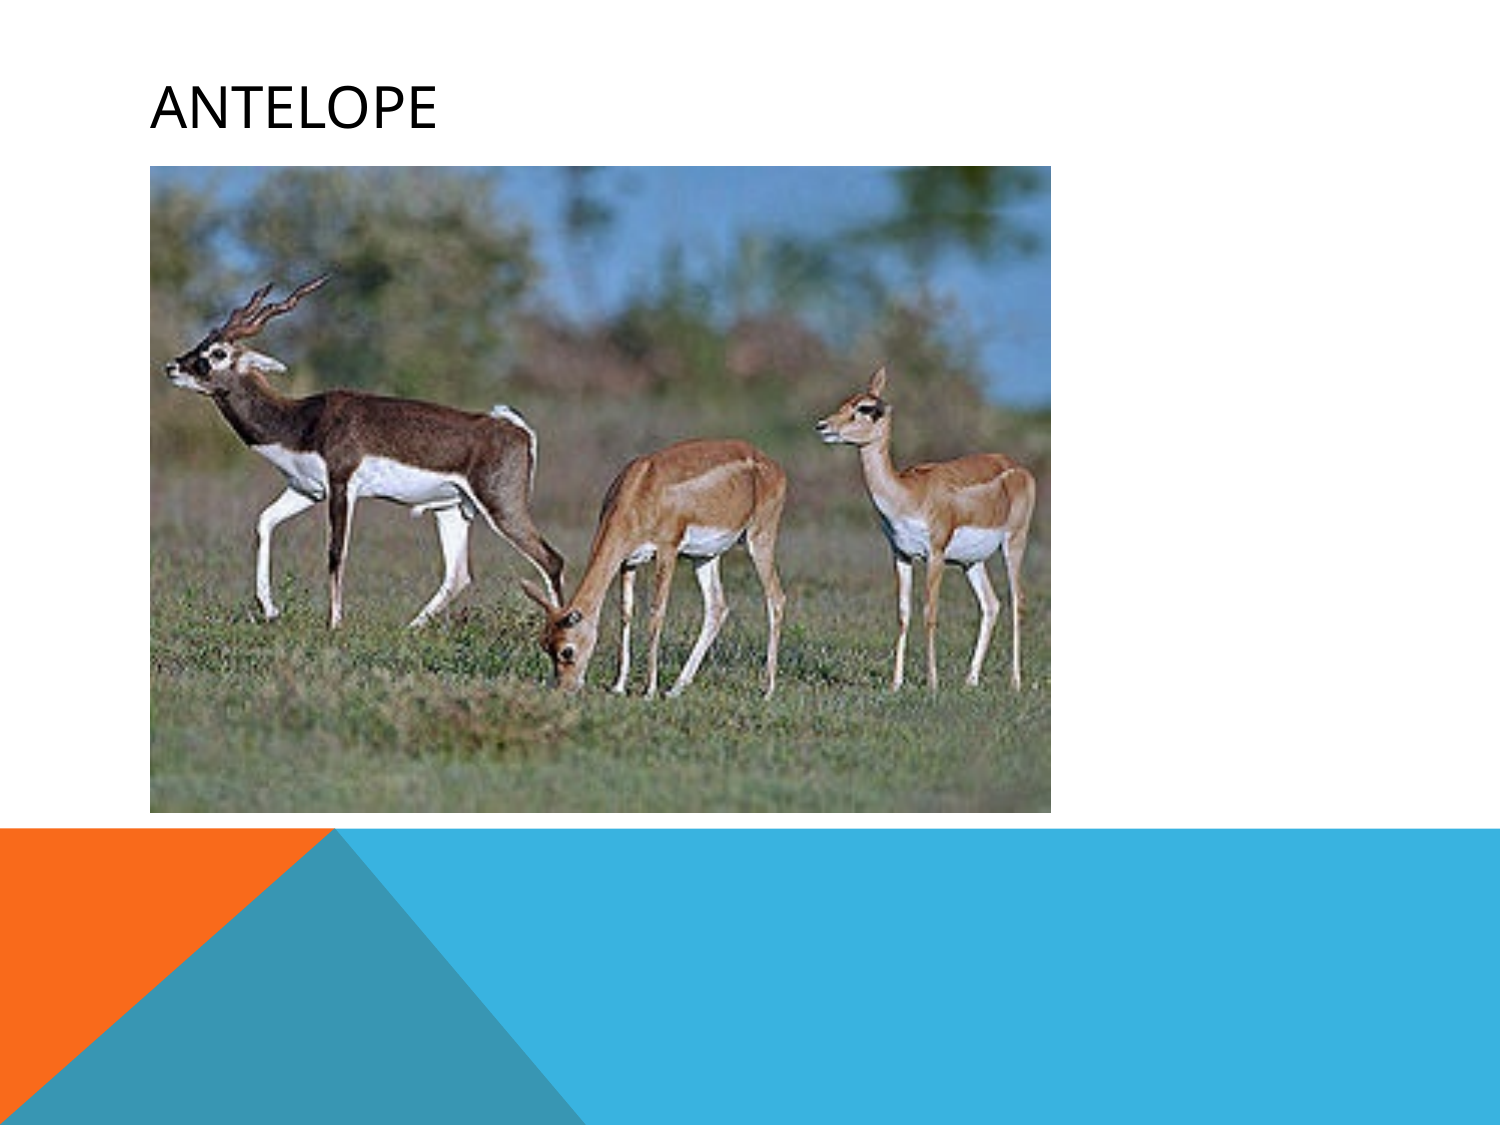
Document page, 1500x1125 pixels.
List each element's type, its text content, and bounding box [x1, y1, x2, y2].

title antelope [135, 60, 1369, 150]
picture [149, 166, 1051, 813]
